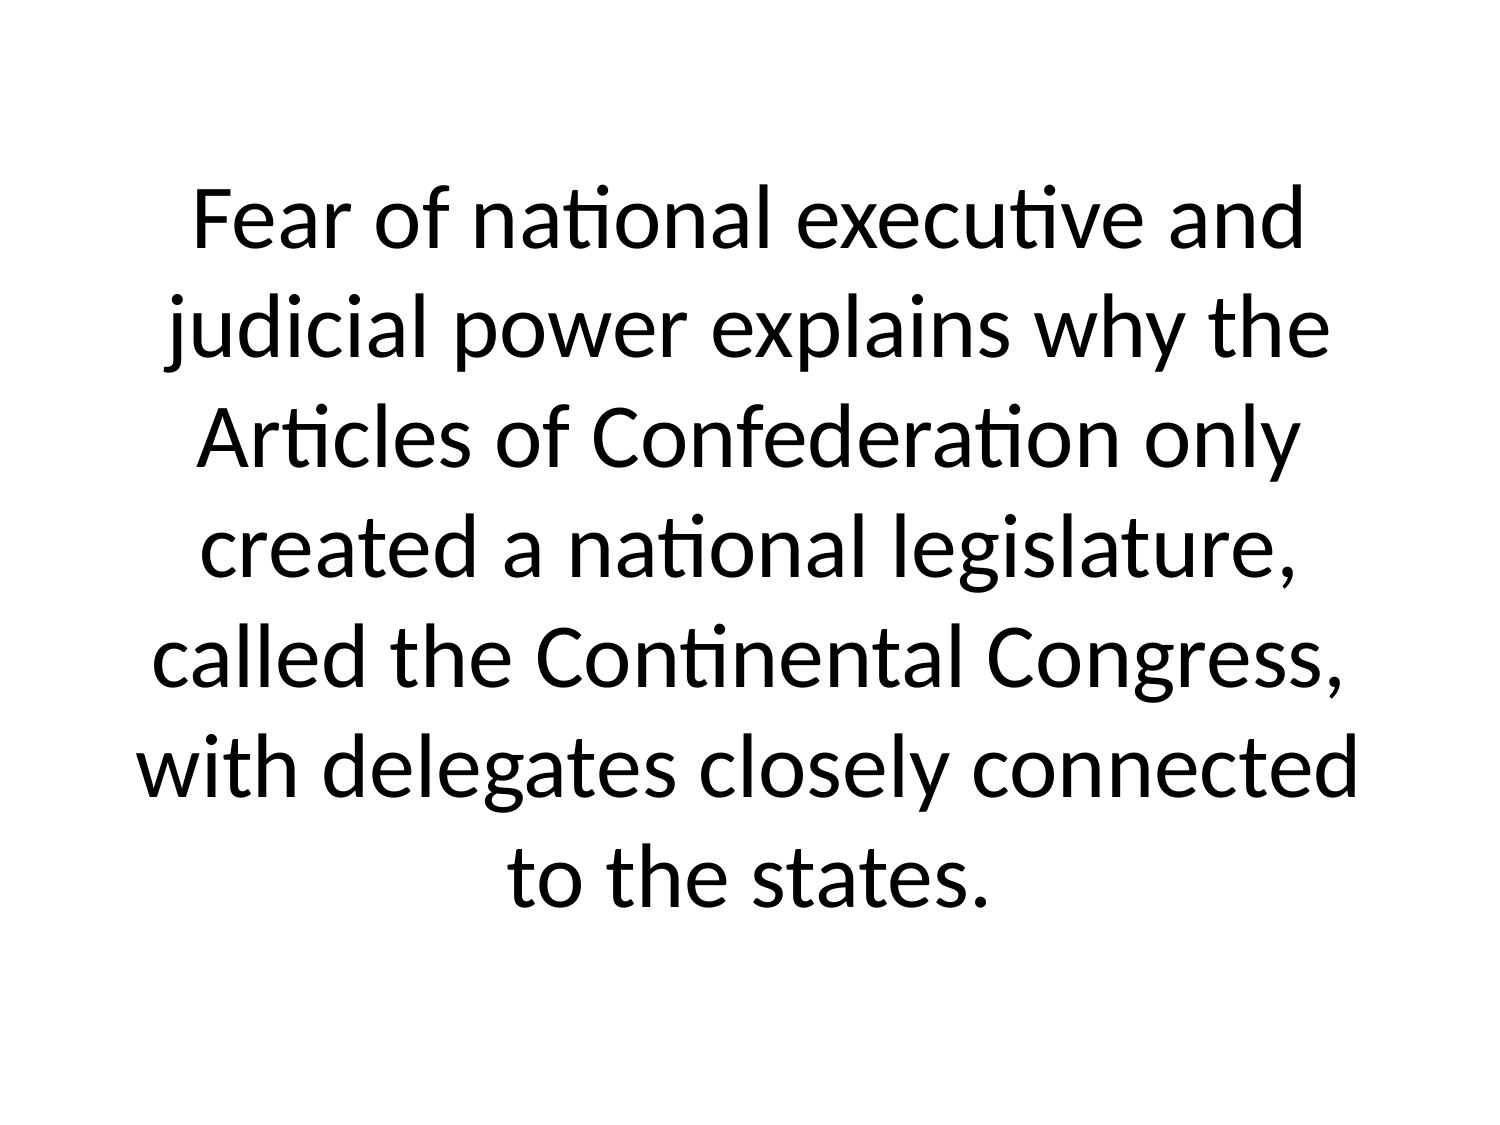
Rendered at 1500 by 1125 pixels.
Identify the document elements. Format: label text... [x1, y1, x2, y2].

title Fear of national executive and judicial power explains why the Articles of Confederation only created a national legislature, called the Continental Congress, with delegates closely connected to the states. [74, 44, 1426, 1038]
